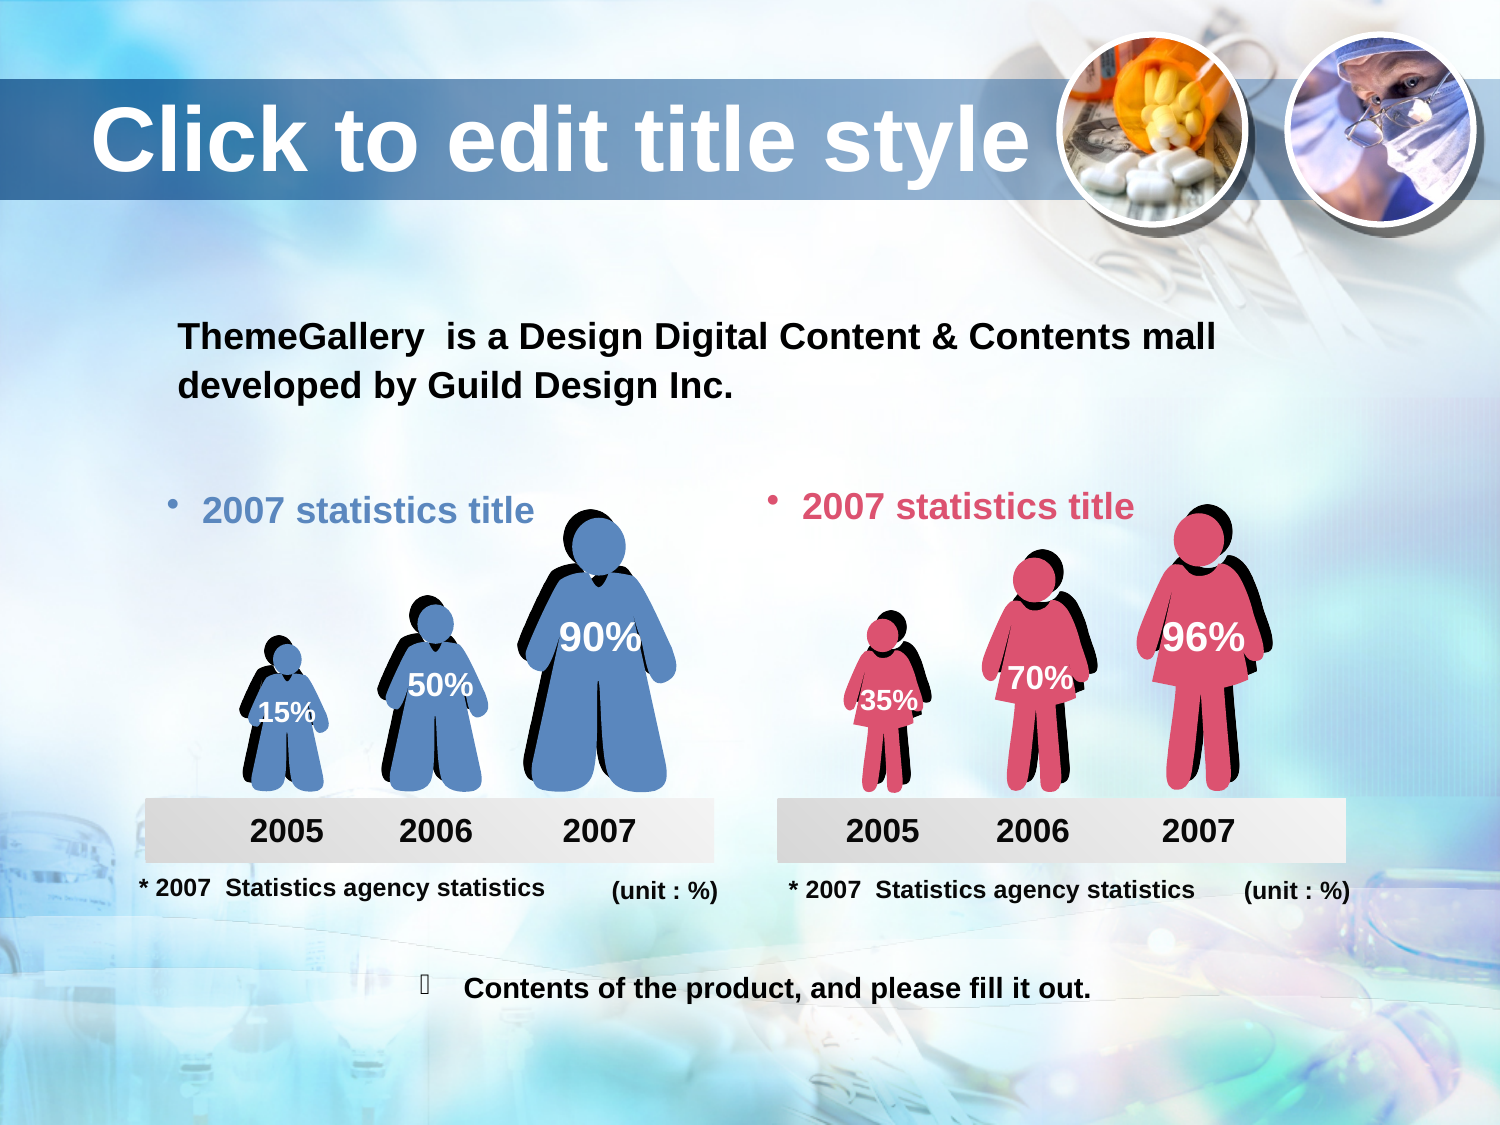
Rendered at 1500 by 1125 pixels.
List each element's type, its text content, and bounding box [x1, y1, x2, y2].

text_box 35% [932, 674, 940, 724]
text_box 15% [236, 686, 242, 737]
text_box (unit : %) [1229, 867, 1366, 913]
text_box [524, 517, 685, 797]
text_box [777, 798, 1346, 863]
text_box [145, 798, 715, 863]
text_box 2007 [523, 803, 676, 857]
text_box * 2007 Statistics agency statistics [774, 866, 1212, 911]
text_box ThemeGallery is a Design Digital Content & Contents mall developed by Guild Design Inc. [162, 299, 1300, 414]
text_box Contents of the product, and please fill it out. [287, 962, 1225, 1013]
title Click to edit title style [74, 40, 1051, 229]
text_box 2006 [360, 801, 512, 857]
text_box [1131, 512, 1273, 793]
text_box 2007 [1123, 801, 1275, 857]
picture [0, 0, 1500, 1125]
text_box 2005 [807, 801, 957, 857]
text_box * 2007 Statistics agency statistics [124, 864, 562, 910]
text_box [840, 618, 929, 794]
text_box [247, 643, 334, 794]
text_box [385, 604, 494, 795]
text_box (unit : %) [596, 867, 734, 913]
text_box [977, 557, 1097, 793]
text_box 2006 [957, 801, 1109, 857]
text_box 2007 statistics title [151, 479, 550, 539]
text_box 2005 [211, 801, 360, 857]
text_box 2007 statistics title [751, 474, 1150, 535]
